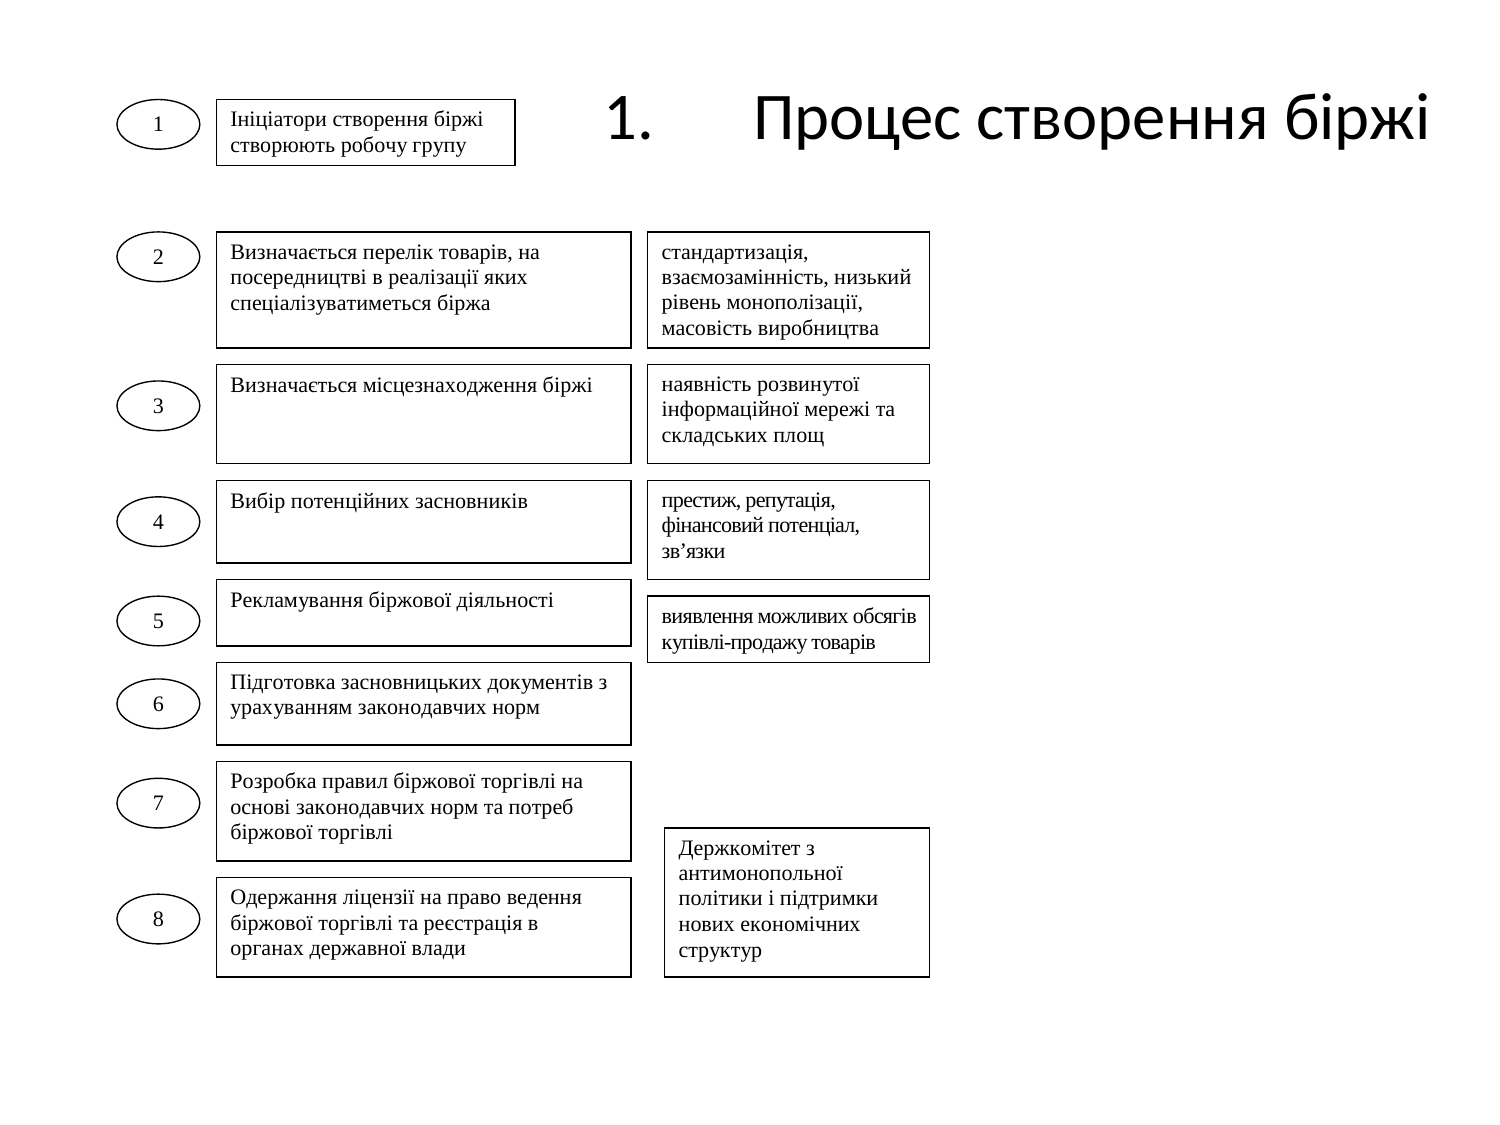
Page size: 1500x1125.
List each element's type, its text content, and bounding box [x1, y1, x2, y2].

title 1. Процес створення біржі [549, 19, 1486, 207]
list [100, 66, 937, 981]
